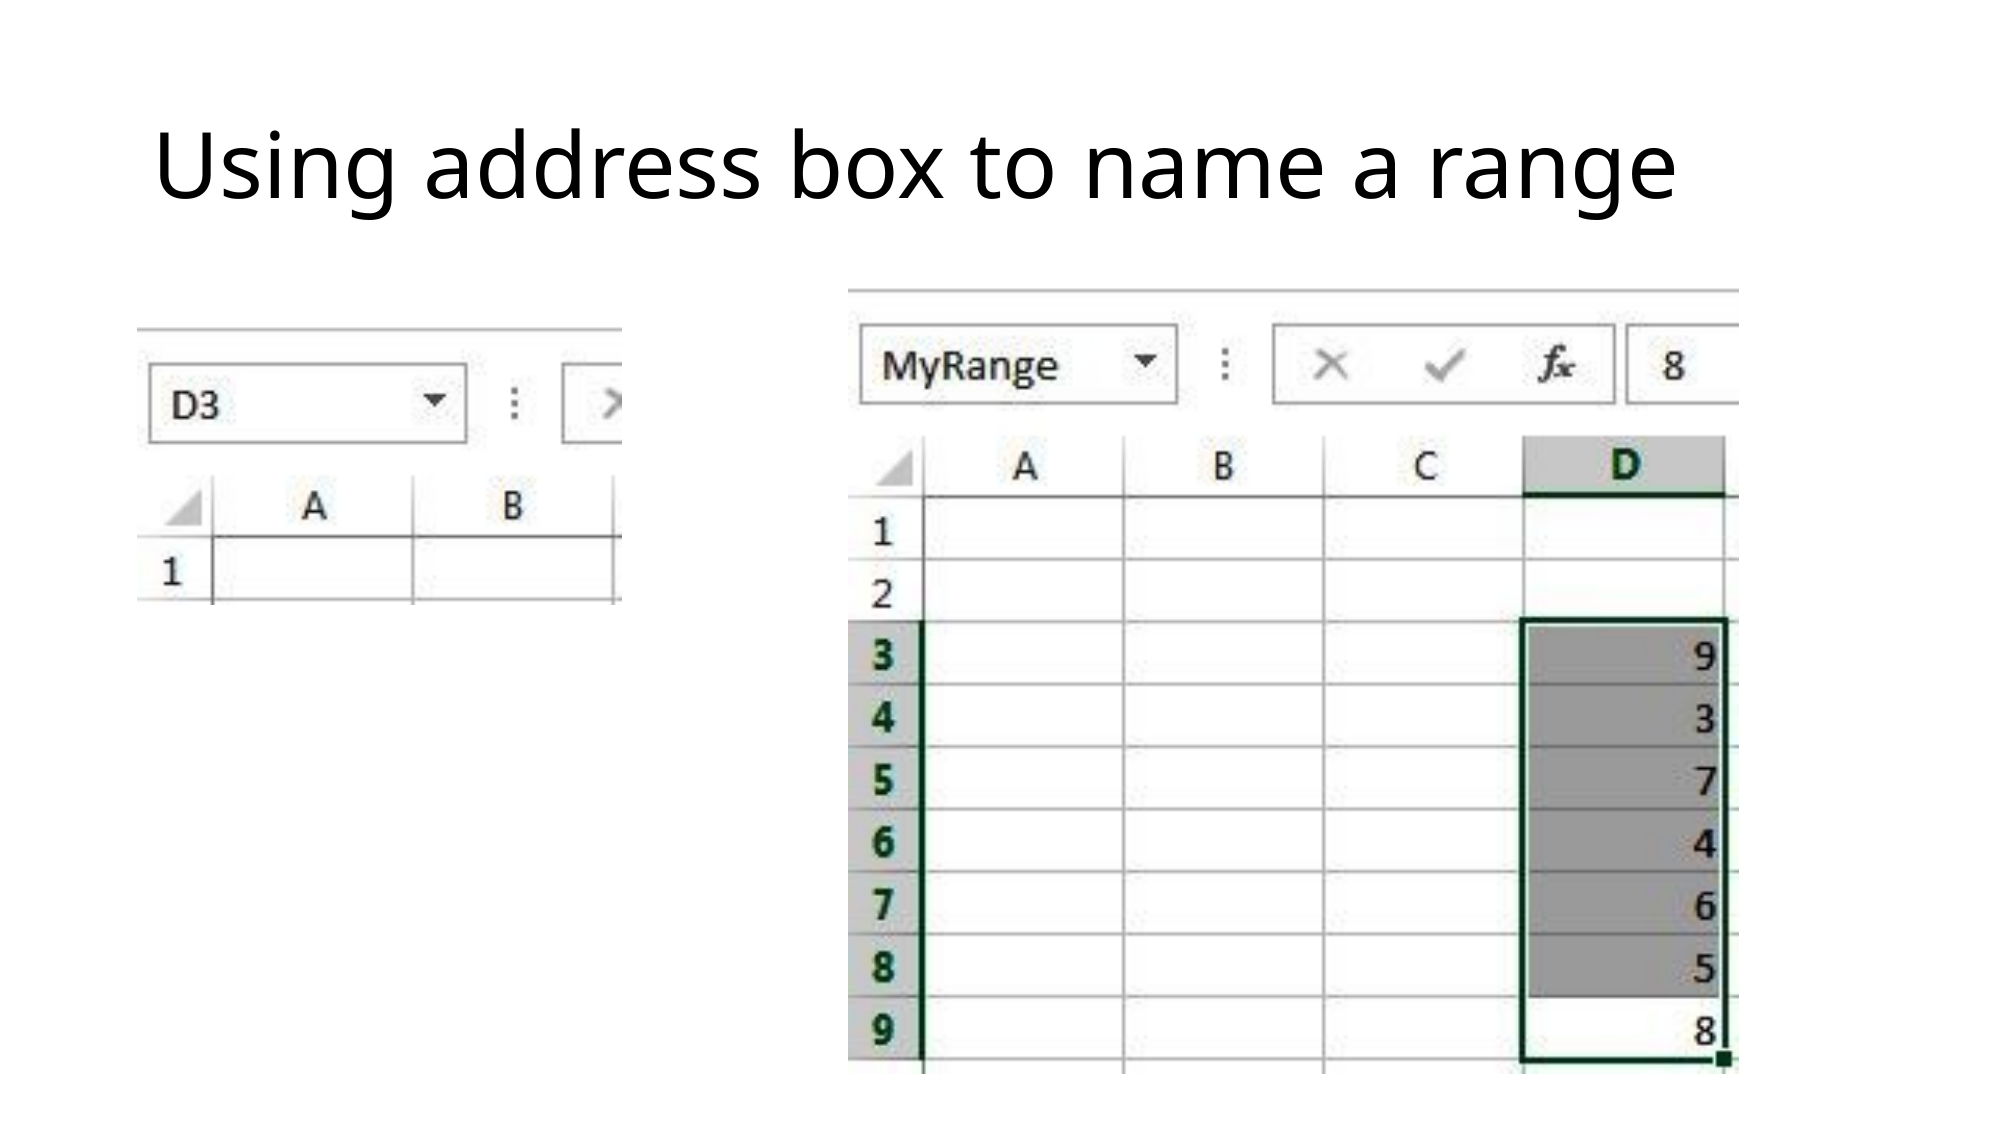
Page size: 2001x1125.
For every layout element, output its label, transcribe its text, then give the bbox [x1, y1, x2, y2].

title Using address box to name a range [137, 59, 1863, 278]
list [137, 326, 622, 605]
picture [848, 287, 1739, 1074]
